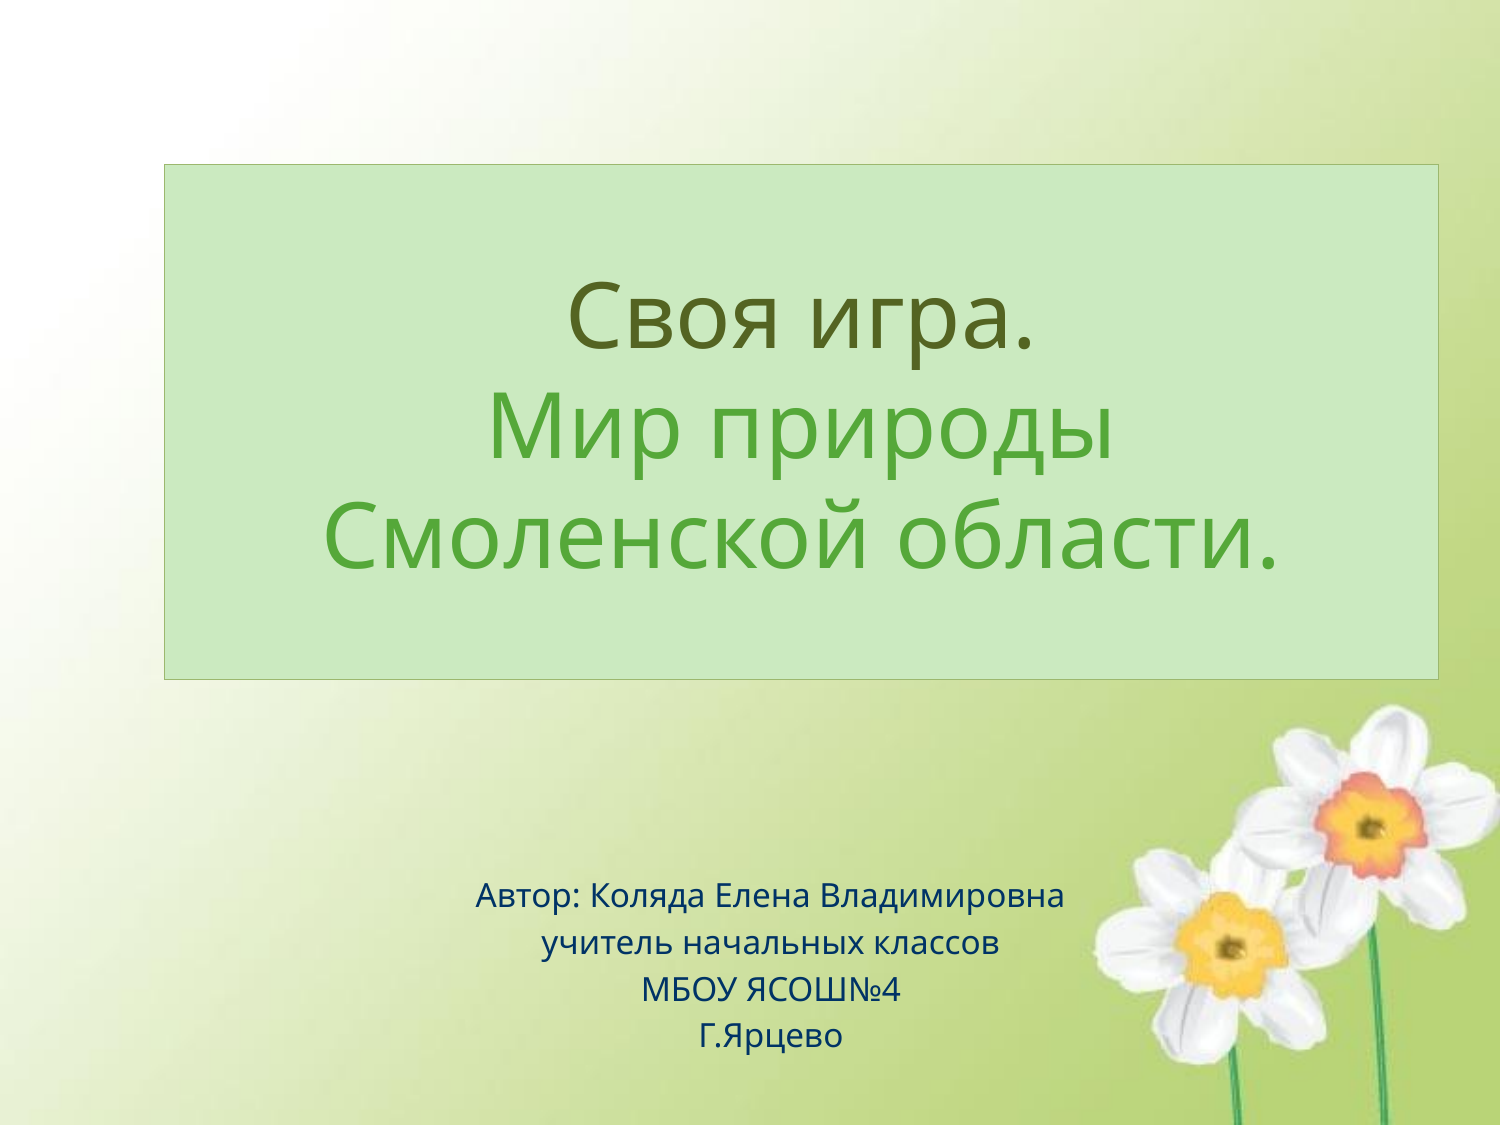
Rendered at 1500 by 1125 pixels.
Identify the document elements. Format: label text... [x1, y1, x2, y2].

picture [0, 0, 1500, 1125]
text_box Автор: Коляда Елена Владимировна учитель начальных классов МБОУ ЯСОШ№4 Г.Ярцево [246, 867, 1296, 1078]
title Своя игра. Мир природы Смоленской области. [164, 164, 1439, 680]
